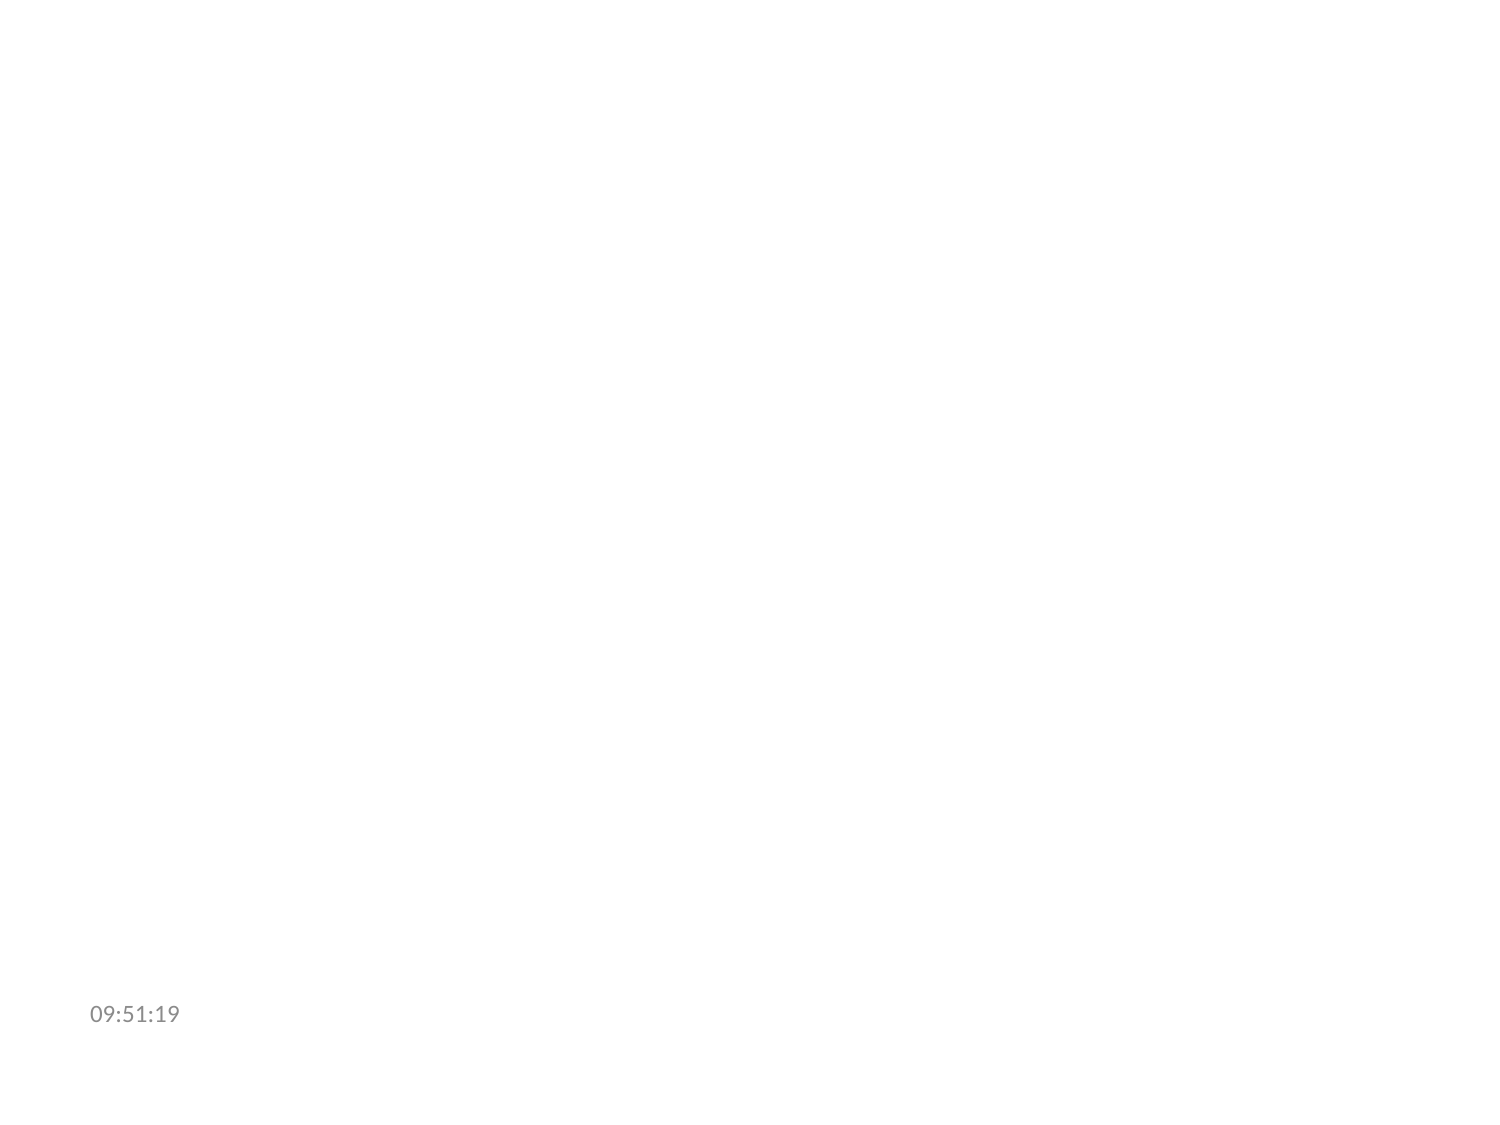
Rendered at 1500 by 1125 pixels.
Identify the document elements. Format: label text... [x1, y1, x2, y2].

text_box 15:35:09 [75, 982, 425, 1043]
